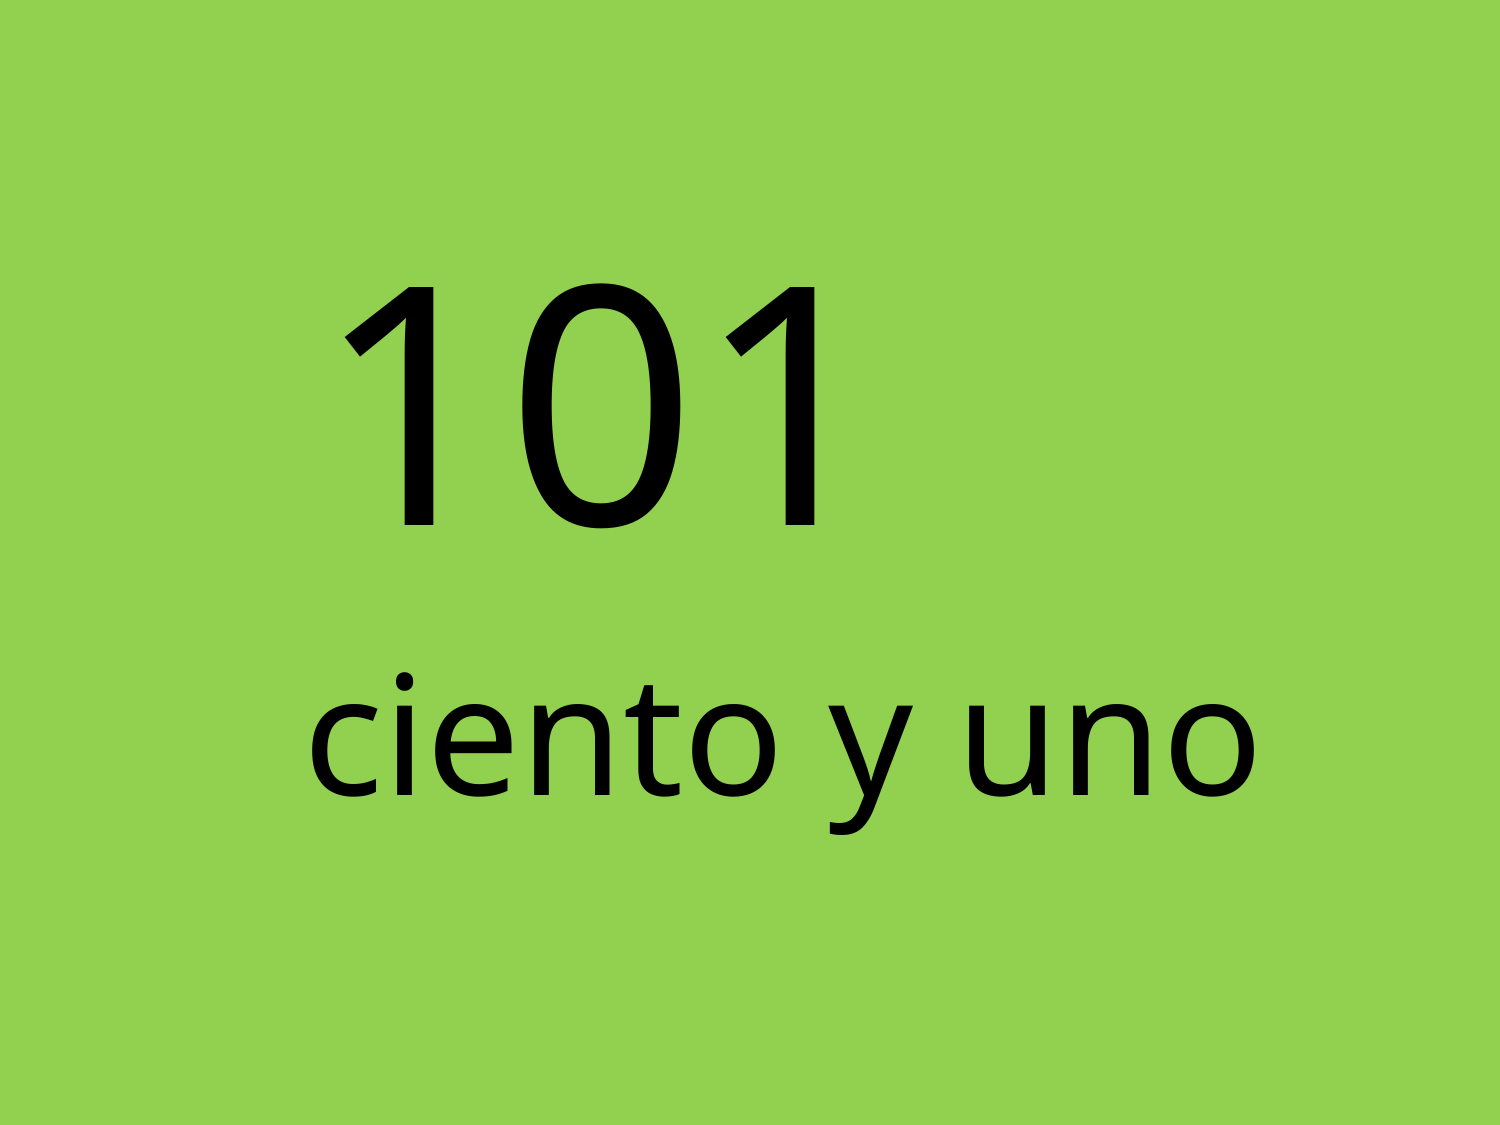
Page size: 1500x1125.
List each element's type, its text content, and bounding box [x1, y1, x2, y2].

text_box ciento y uno [289, 621, 1353, 837]
text_box 101 [301, 184, 916, 600]
